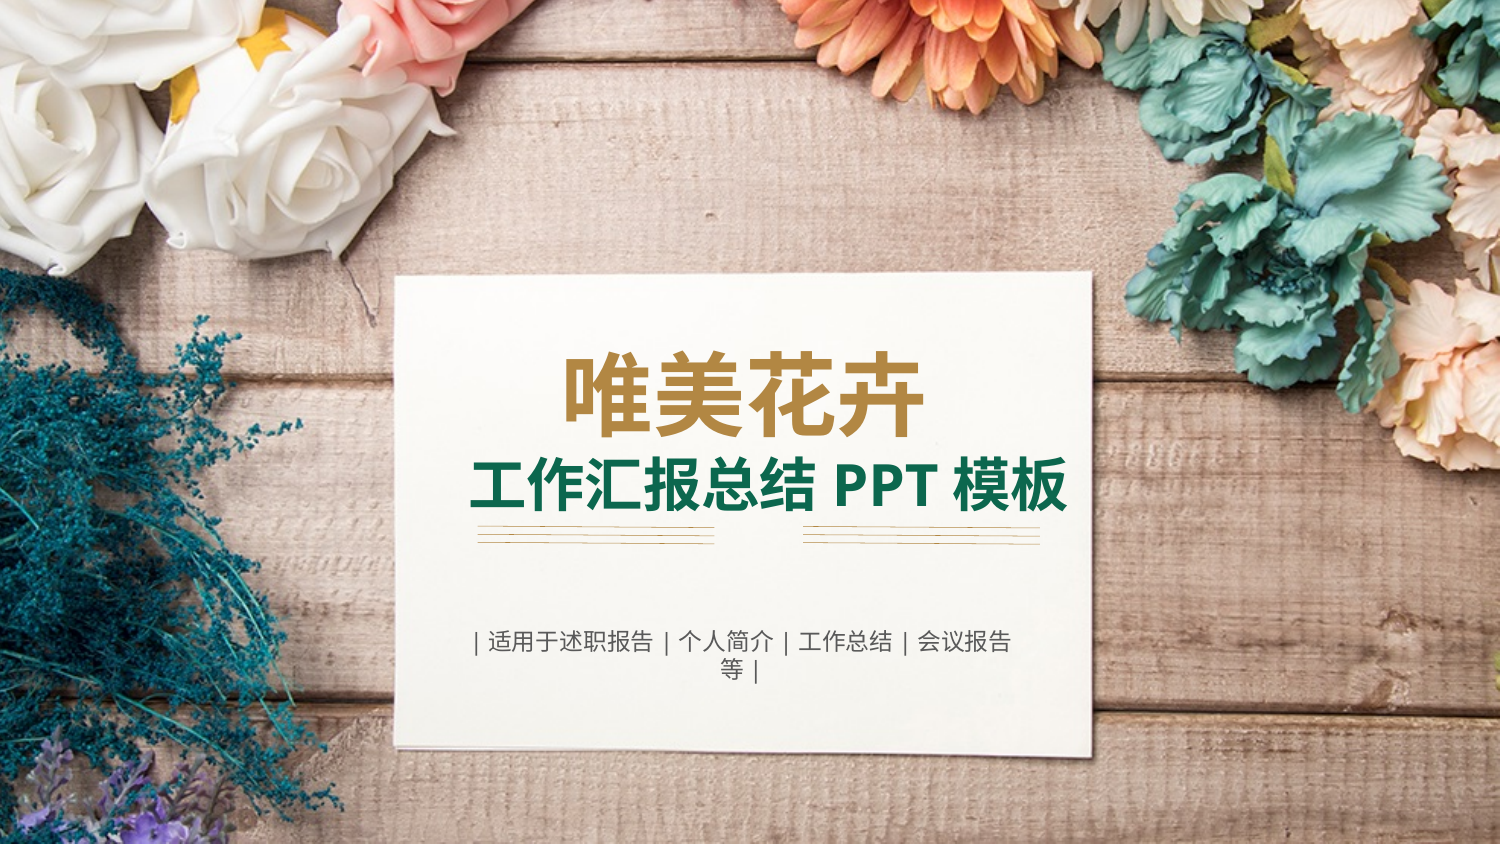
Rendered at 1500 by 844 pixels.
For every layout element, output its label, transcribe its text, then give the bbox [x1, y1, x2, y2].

text_box 唯美花卉 工作汇报总结PPT模板 [453, 330, 1500, 526]
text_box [477, 526, 715, 544]
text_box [802, 526, 1040, 545]
text_box |适用于述职报告|个人简介|工作总结|会议报告等| [452, 619, 1031, 692]
text_box [0, 0, 1500, 844]
